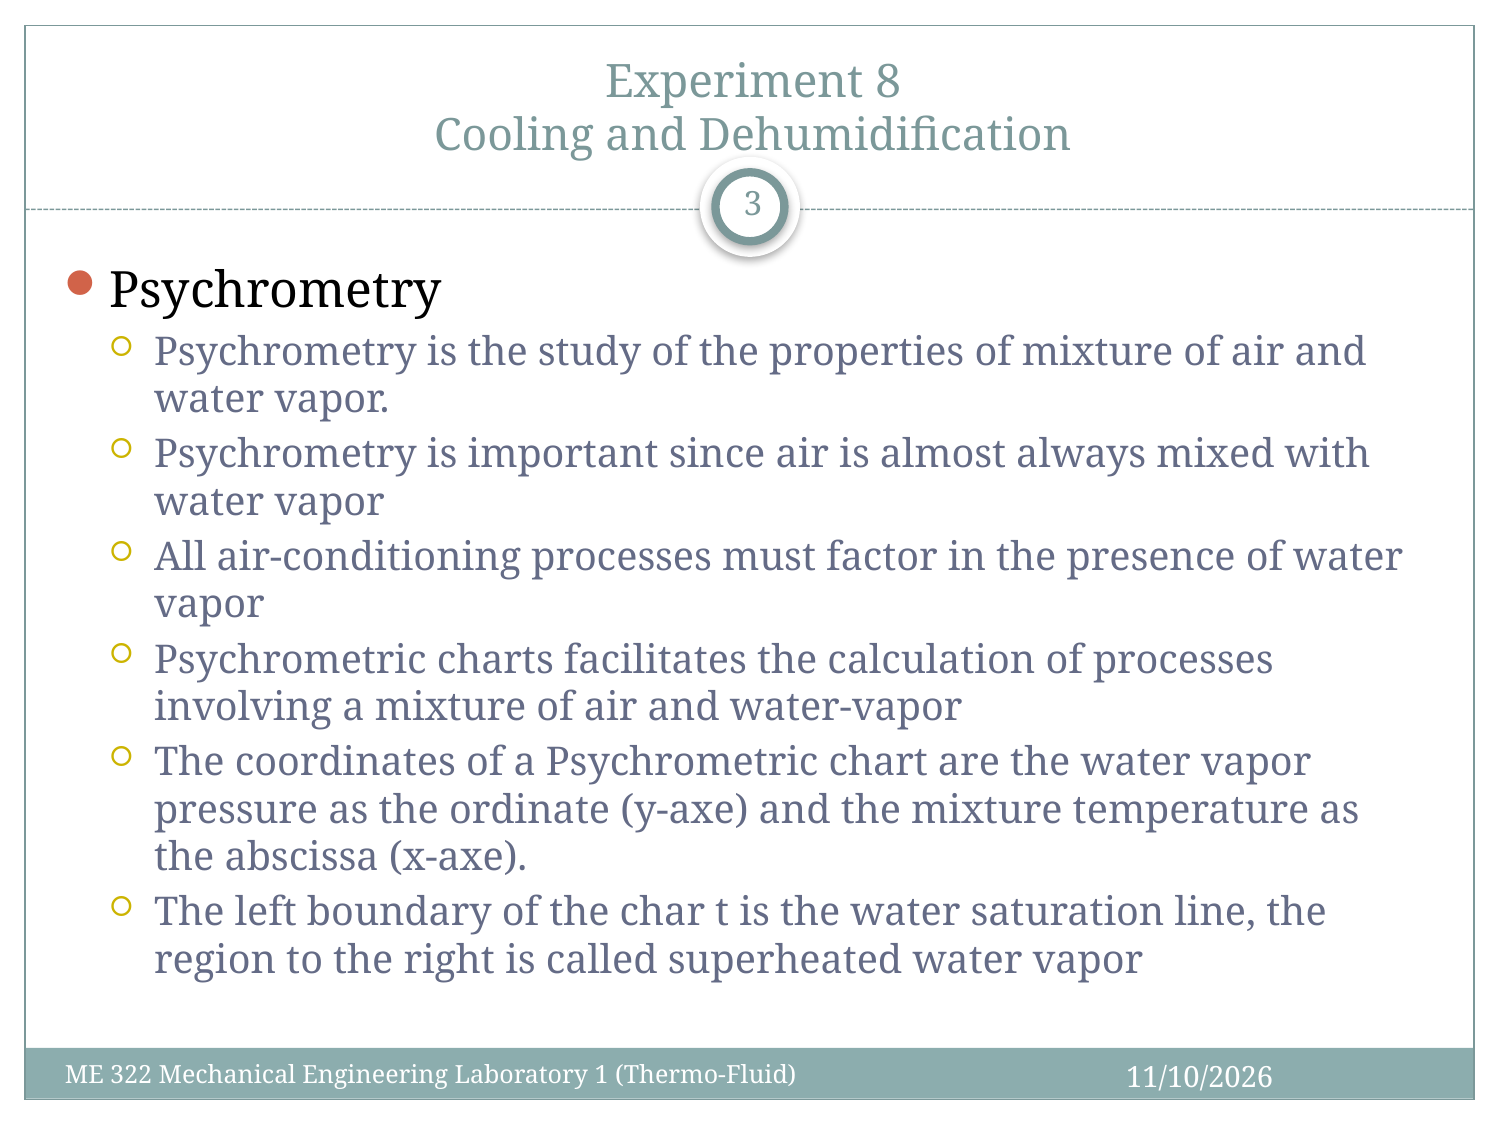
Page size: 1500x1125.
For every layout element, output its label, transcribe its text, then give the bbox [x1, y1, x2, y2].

slide_number 3 [715, 168, 791, 241]
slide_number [950, 1050, 1450, 1111]
footer ME 322 Mechanical Engineering Laboratory 1 (Thermo-Fluid) [50, 1051, 857, 1112]
list Psychrometry Psychrometry is the study of the properties of mixture of air and water vapor. Psychrometry is important since air is almost always mixed with water vapor All air-conditioning processes must factor in the presence of water vapor Psychrometric charts facilitates the calculation of processes involving a mixture of air and water-vapor The coordinates of a Psychrometric chart are the water vapor pressure as the ordinate (y-axe) and the mixture temperature as the abscissa (x-axe). The left boundary of the char t is the water saturation line, the region to the right is called superheated water vapor [49, 250, 1445, 1001]
title Experiment 8 Cooling and Dehumidification [53, 42, 1454, 168]
